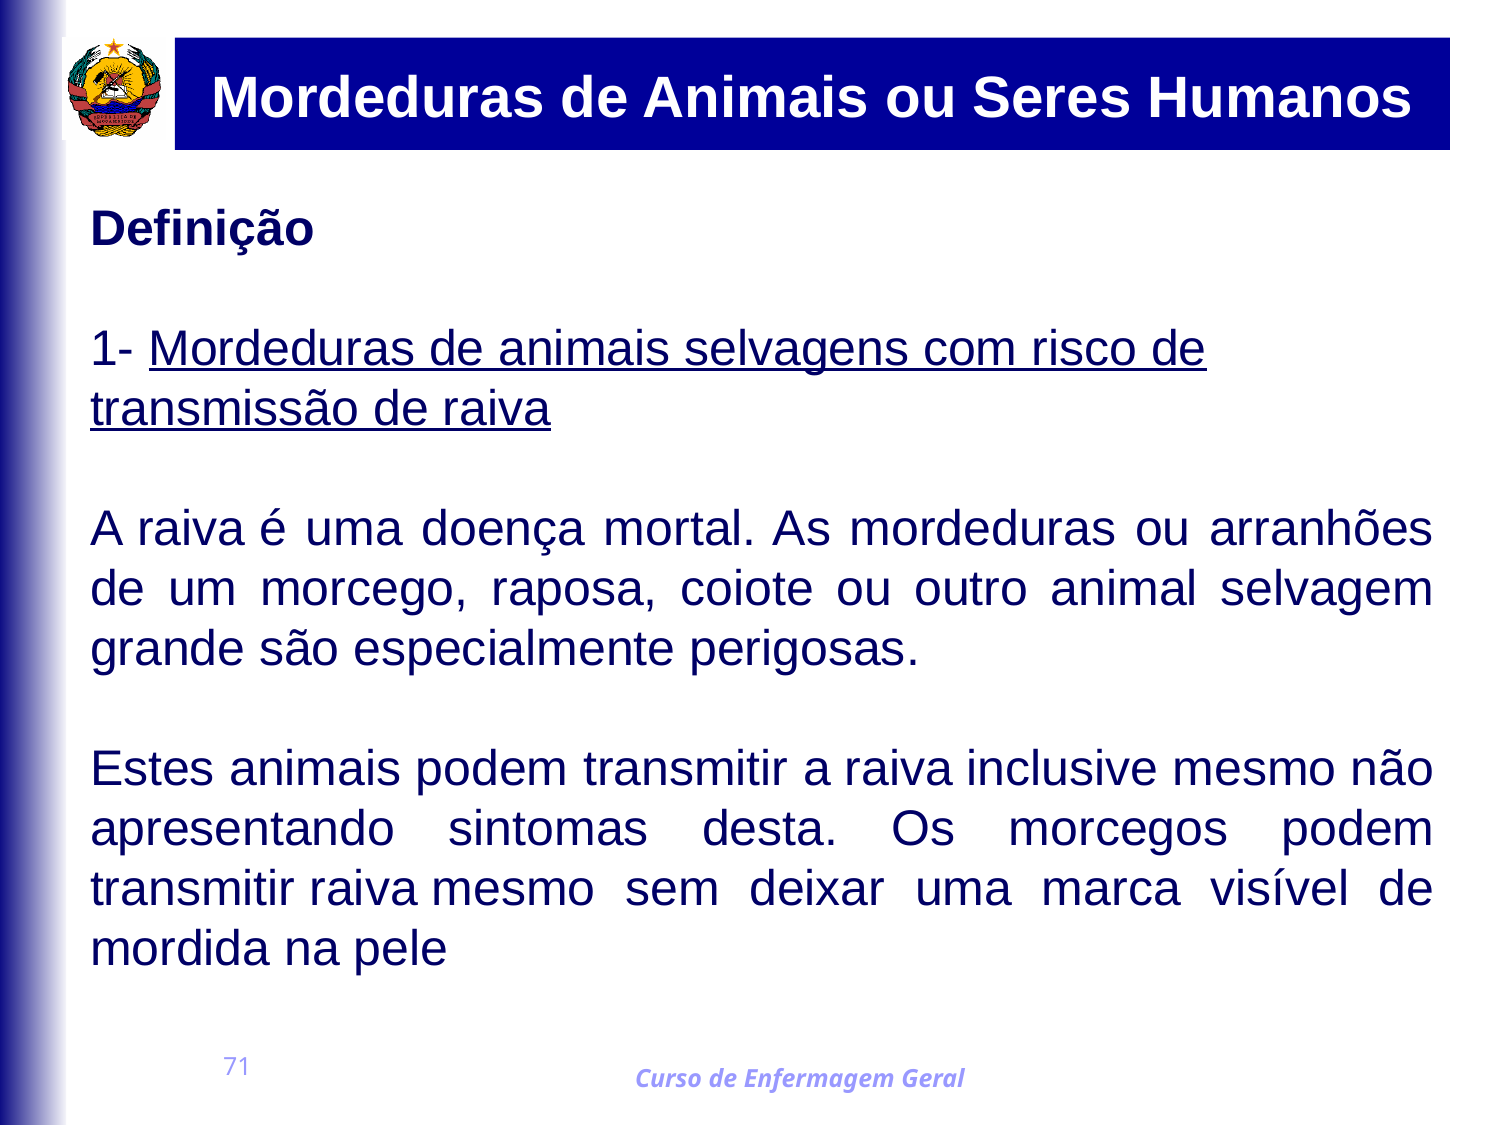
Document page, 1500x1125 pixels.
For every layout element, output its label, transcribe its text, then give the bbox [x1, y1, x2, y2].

slide_number 71 [62, 1037, 413, 1098]
title Mordeduras de Animais ou Seres Humanos [174, 37, 1451, 151]
list Definição 1- Mordeduras de animais selvagens com risco de transmissão de raiva A raiva é uma doença mortal. As mordeduras ou arranhões de um morcego, raposa, coiote ou outro animal selvagem grande são especialmente perigosas. Estes animais podem transmitir a raiva inclusive mesmo não apresentando sintomas desta. Os morcegos podem transmitir raiva mesmo sem deixar uma marca visível de mordida na pele [74, 187, 1451, 1013]
footer Curso de Enfermagem Geral [499, 1049, 1101, 1101]
